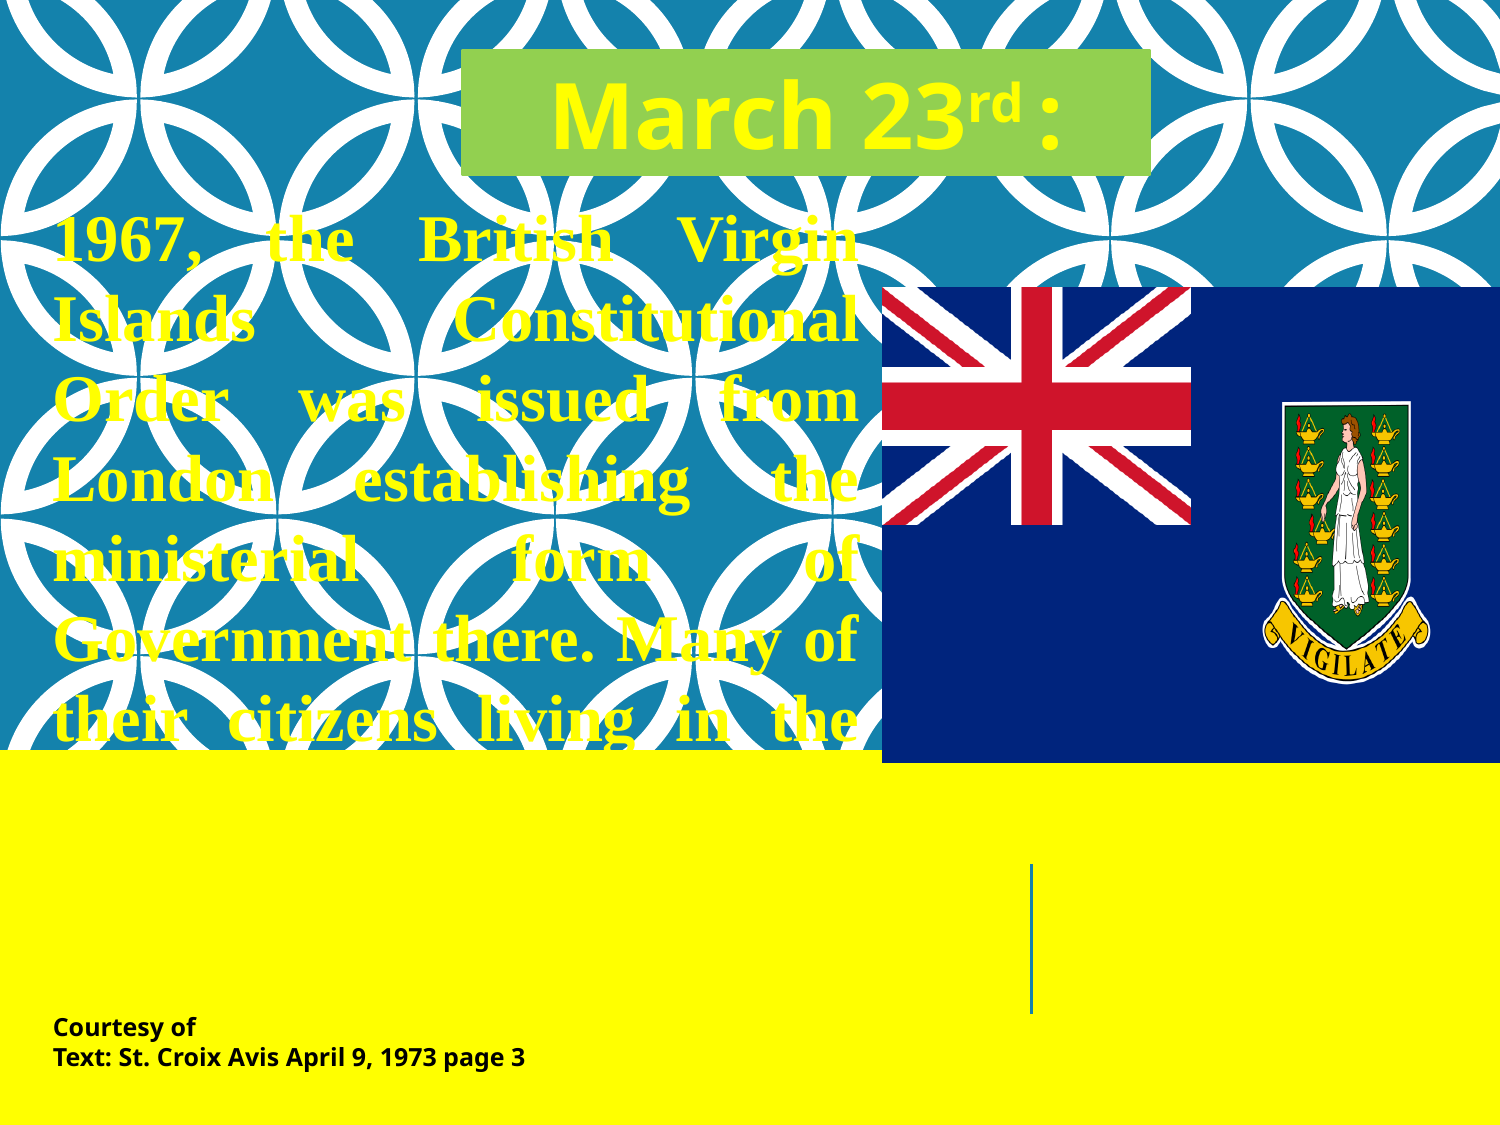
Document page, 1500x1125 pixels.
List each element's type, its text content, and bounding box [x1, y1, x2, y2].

picture [882, 287, 1500, 763]
text_box 1967, the British Virgin Islands Constitutional Order was issued from London establishing the ministerial form of Government there. Many of their citizens living in the USVI would return home to vote annually hence. [37, 187, 875, 922]
text_box Courtesy of Text: St. Croix Avis April 9, 1973 page 3 [38, 1004, 1426, 1079]
text_box March 23rd : [461, 49, 1151, 176]
